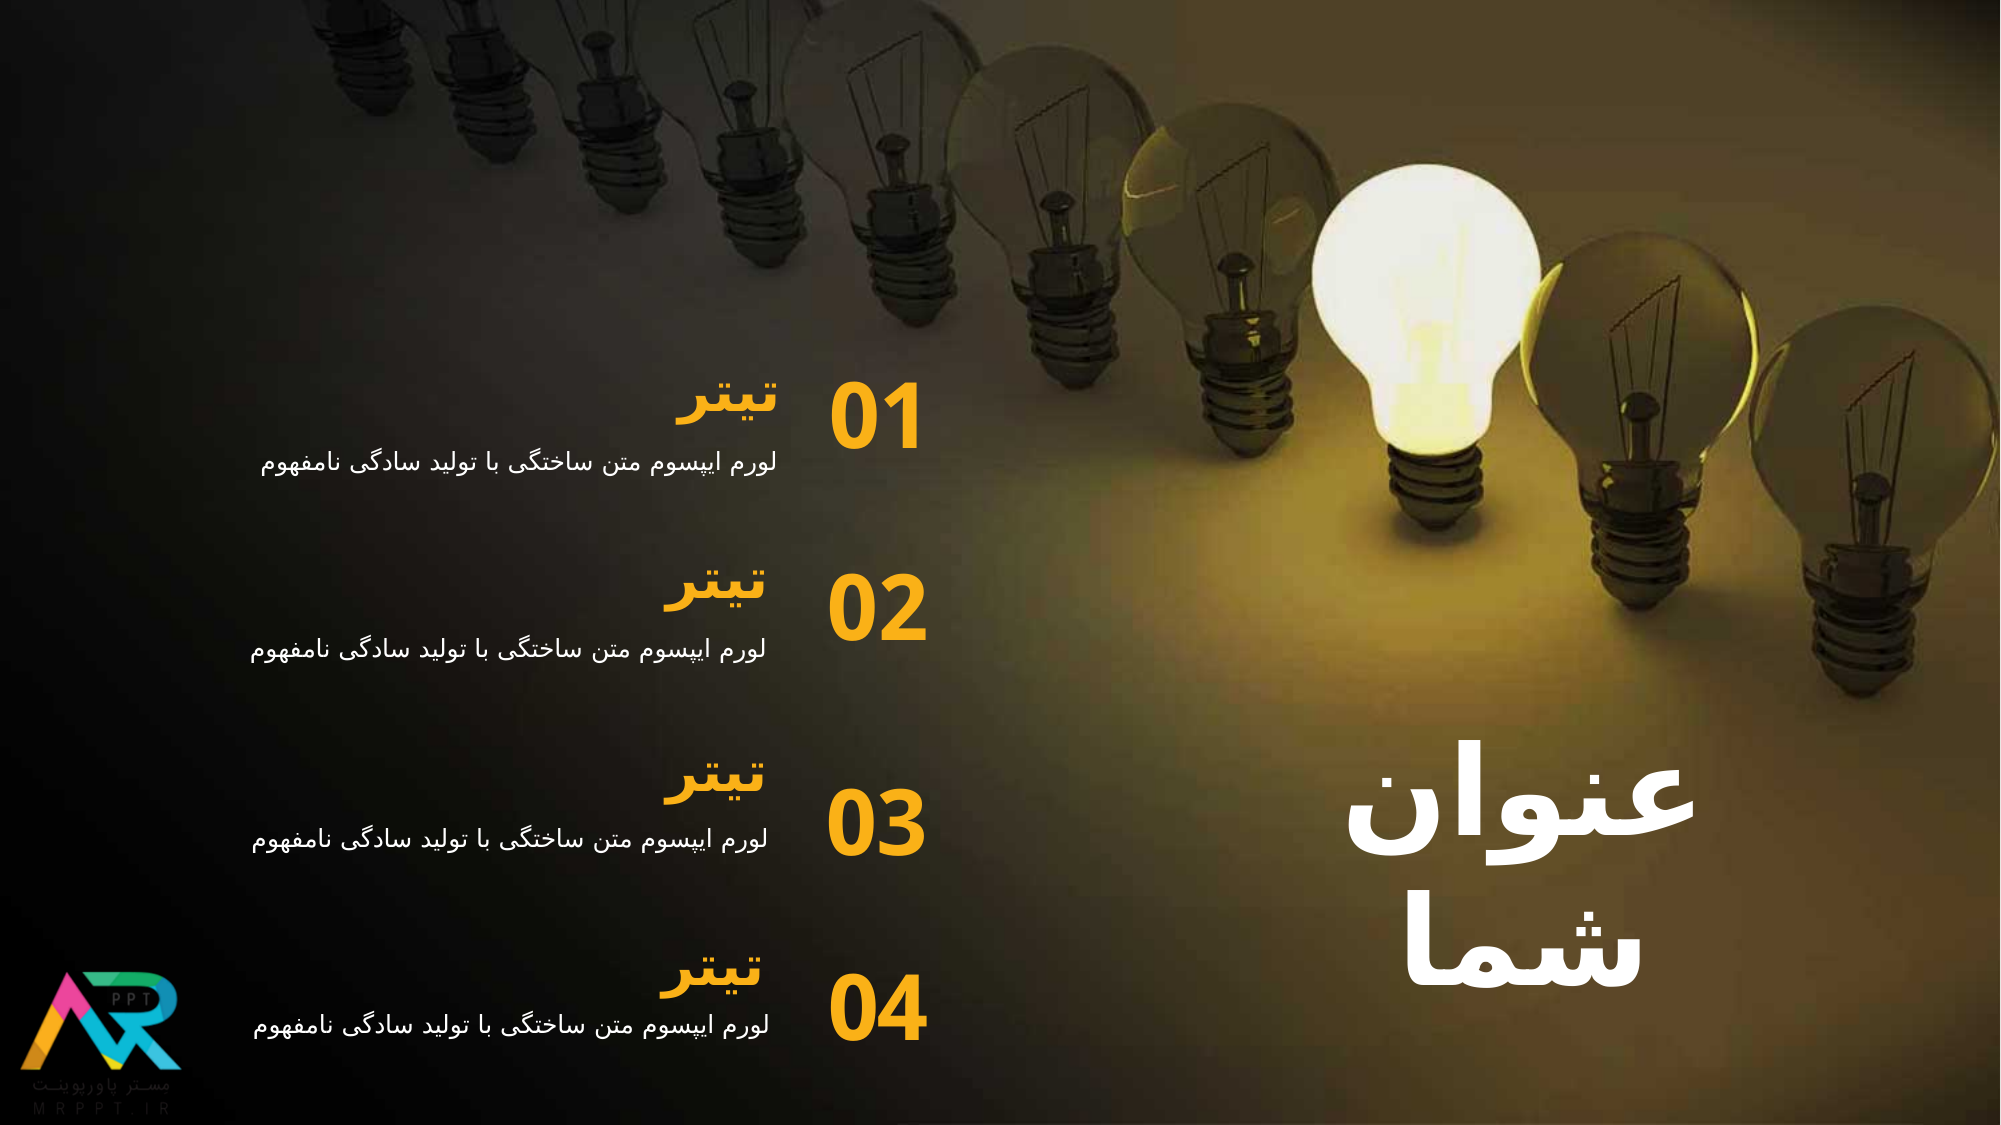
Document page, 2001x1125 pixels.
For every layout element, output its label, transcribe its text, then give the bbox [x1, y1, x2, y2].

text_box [43, 921, 958, 1068]
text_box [44, 728, 957, 883]
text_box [43, 534, 957, 671]
text_box عنوان شما [1221, 702, 1827, 1018]
picture [0, 0, 2001, 1125]
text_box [53, 347, 959, 484]
